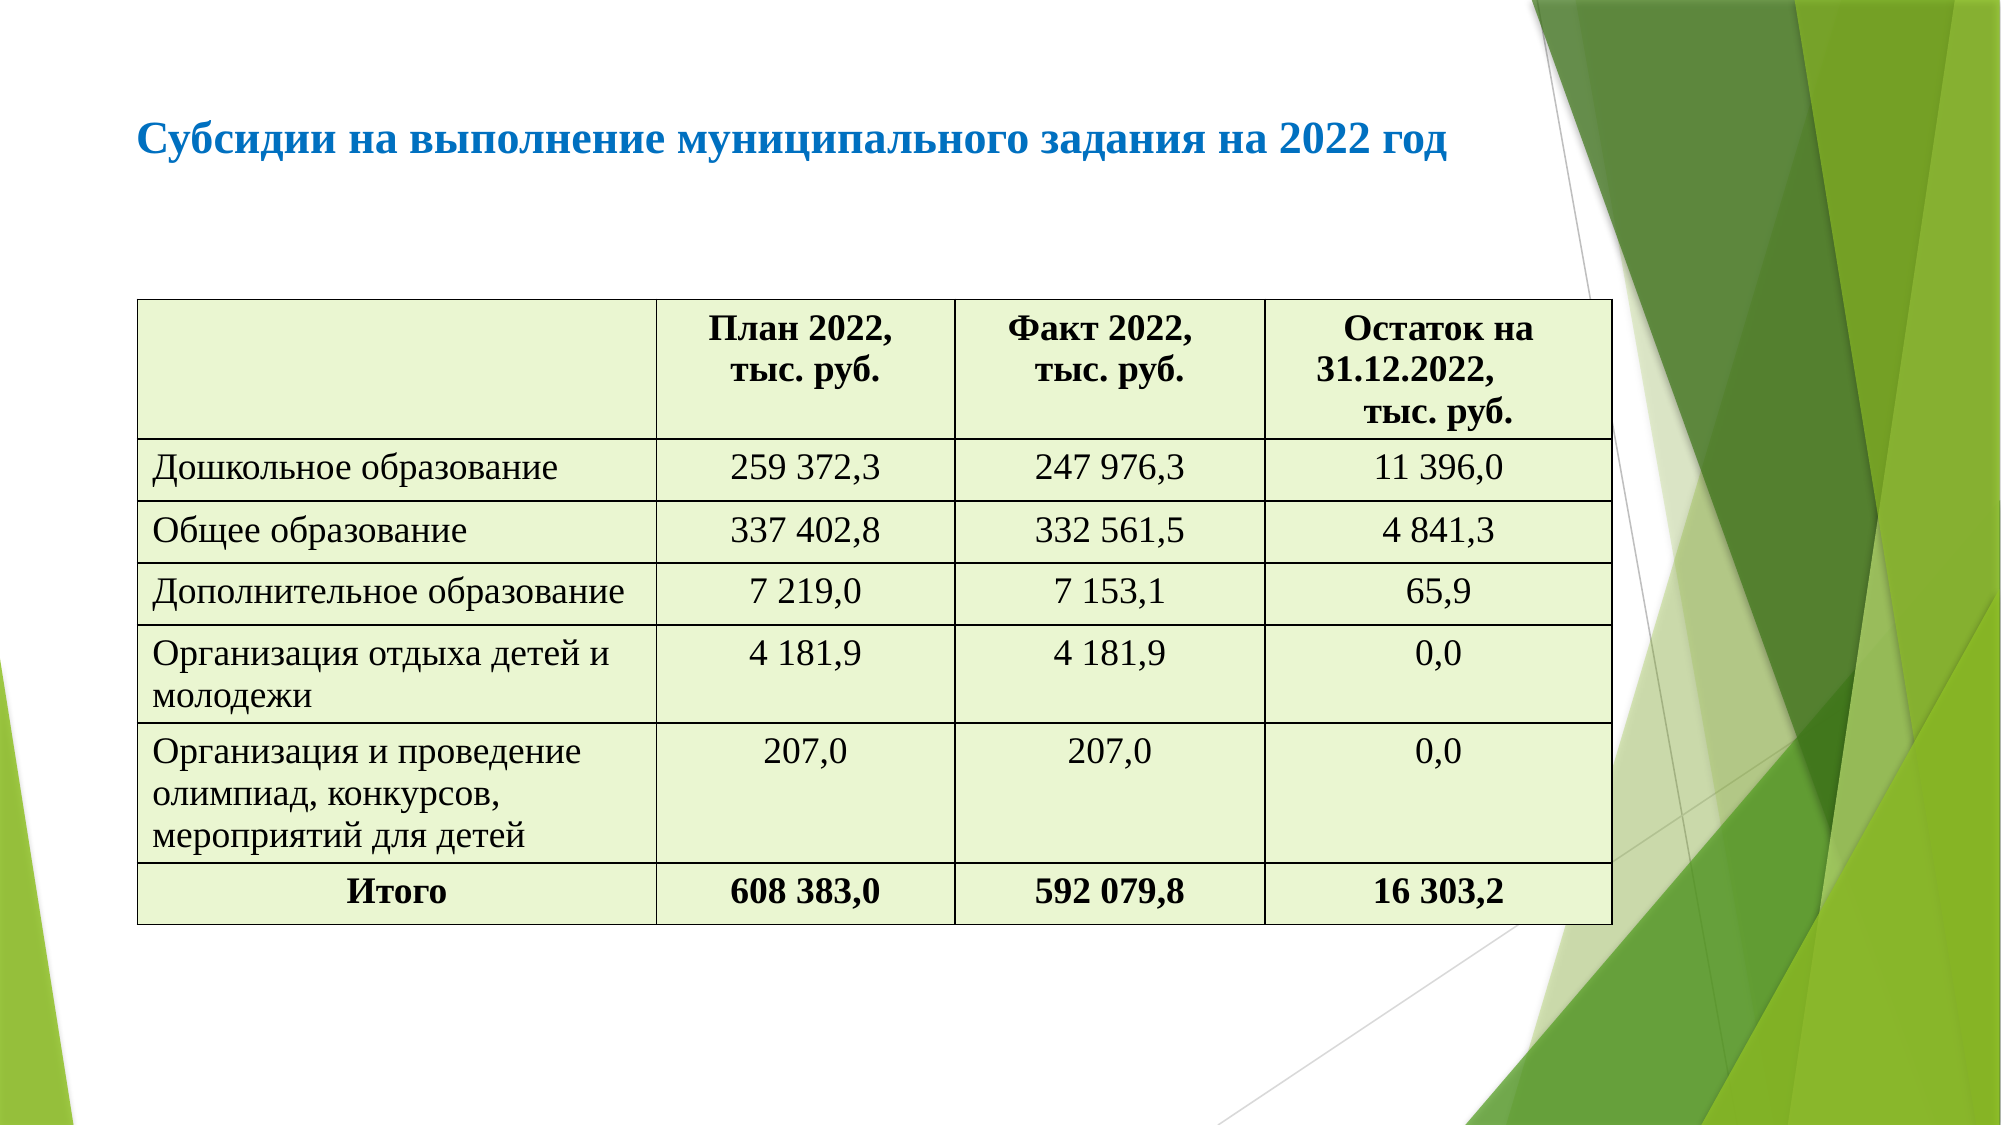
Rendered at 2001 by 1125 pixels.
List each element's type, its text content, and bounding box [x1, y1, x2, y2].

table_cell Итого [138, 864, 656, 924]
table_cell 16 303,2 [1266, 864, 1611, 924]
table_cell 7 153,1 [956, 564, 1264, 624]
table_cell 0,0 [1266, 724, 1611, 862]
table_cell Дошкольное образование [138, 440, 656, 500]
table_cell 337 402,8 [657, 502, 954, 562]
table_cell 4 181,9 [657, 626, 954, 722]
table_cell 608 383,0 [657, 864, 954, 924]
table_cell 11 396,0 [1266, 440, 1611, 500]
table_header Остаток на 31.12.2022, тыс. руб. [1266, 300, 1611, 438]
table_cell Дополнительное образование [138, 564, 656, 624]
table_cell 207,0 [956, 724, 1264, 862]
table_cell Организация и проведение олимпиад, конкурсов, мероприятий для детей [138, 724, 656, 862]
title Субсидии на выполнение муниципального задания на 2022 год [111, 99, 1646, 204]
table_cell 7 219,0 [657, 564, 954, 624]
table_cell 4 181,9 [956, 626, 1264, 722]
table_cell Общее образование [138, 502, 656, 562]
table_header План 2022, тыс. руб. [657, 300, 954, 438]
table_cell 0,0 [1266, 626, 1611, 722]
table_header Факт 2022, тыс. руб. [956, 300, 1264, 438]
table_cell 592 079,8 [956, 864, 1264, 924]
table_cell 65,9 [1266, 564, 1611, 624]
table_cell 259 372,3 [657, 440, 954, 500]
table_header [138, 300, 656, 438]
table_cell 4 841,3 [1266, 502, 1611, 562]
table_cell 247 976,3 [956, 440, 1264, 500]
table_cell 332 561,5 [956, 502, 1264, 562]
table_cell Организация отдыха детей и молодежи [138, 626, 656, 722]
table_cell 207,0 [657, 724, 954, 862]
